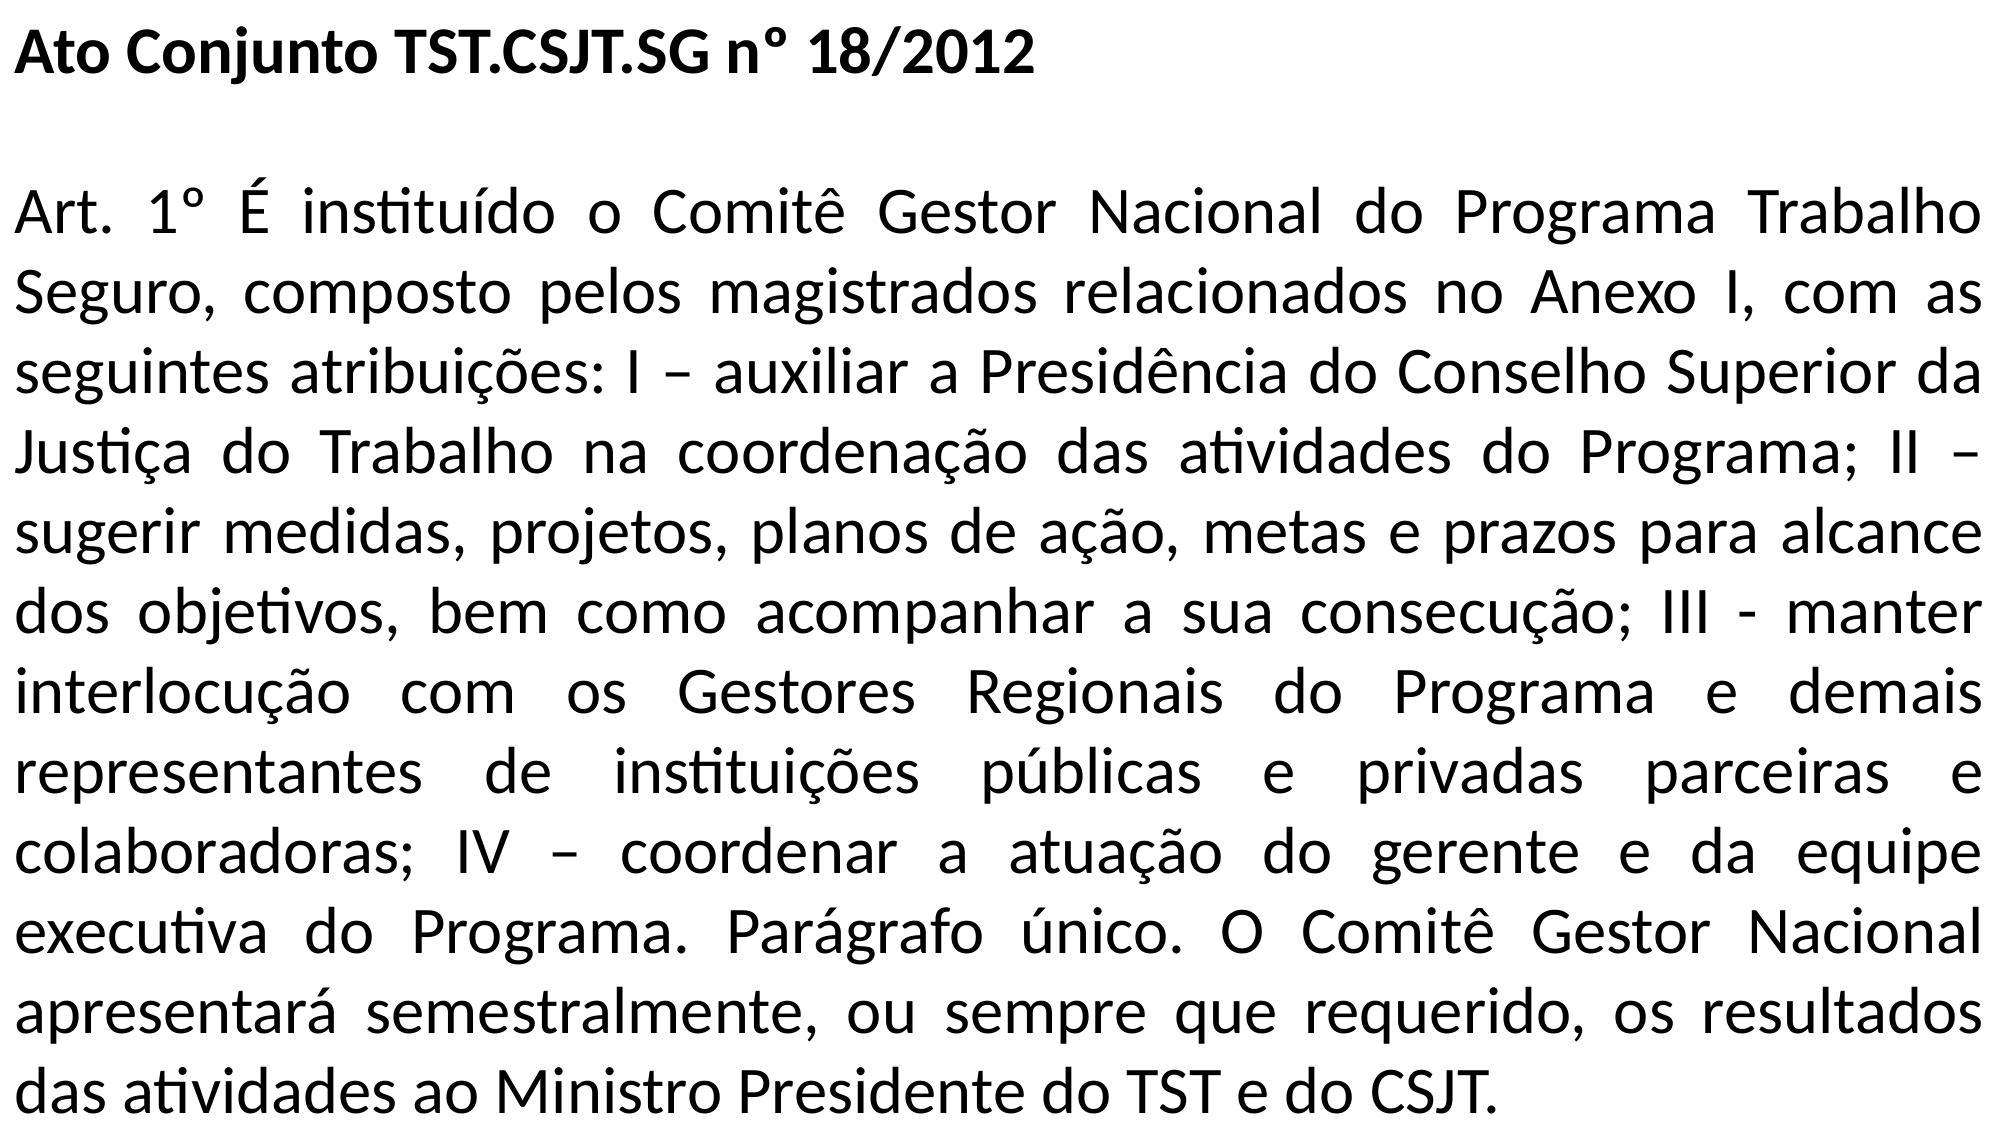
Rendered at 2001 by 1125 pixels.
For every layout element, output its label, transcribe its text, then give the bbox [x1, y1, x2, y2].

text_box Ato Conjunto TST.CSJT.SG nº 18/2012 Art. 1º É instituído o Comitê Gestor Nacional do Programa Trabalho Seguro, composto pelos magistrados relacionados no Anexo I, com as seguintes atribuições: I – auxiliar a Presidência do Conselho Superior da Justiça do Trabalho na coordenação das atividades do Programa; II – sugerir medidas, projetos, planos de ação, metas e prazos para alcance dos objetivos, bem como acompanhar a sua consecução; III - manter interlocução com os Gestores Regionais do Programa e demais representantes de instituições públicas e privadas parceiras e colaboradoras; IV – coordenar a atuação do gerente e da equipe executiva do Programa. Parágrafo único. O Comitê Gestor Nacional apresentará semestralmente, ou sempre que requerido, os resultados das atividades ao Ministro Presidente do TST e do CSJT. [0, 0, 2000, 1125]
